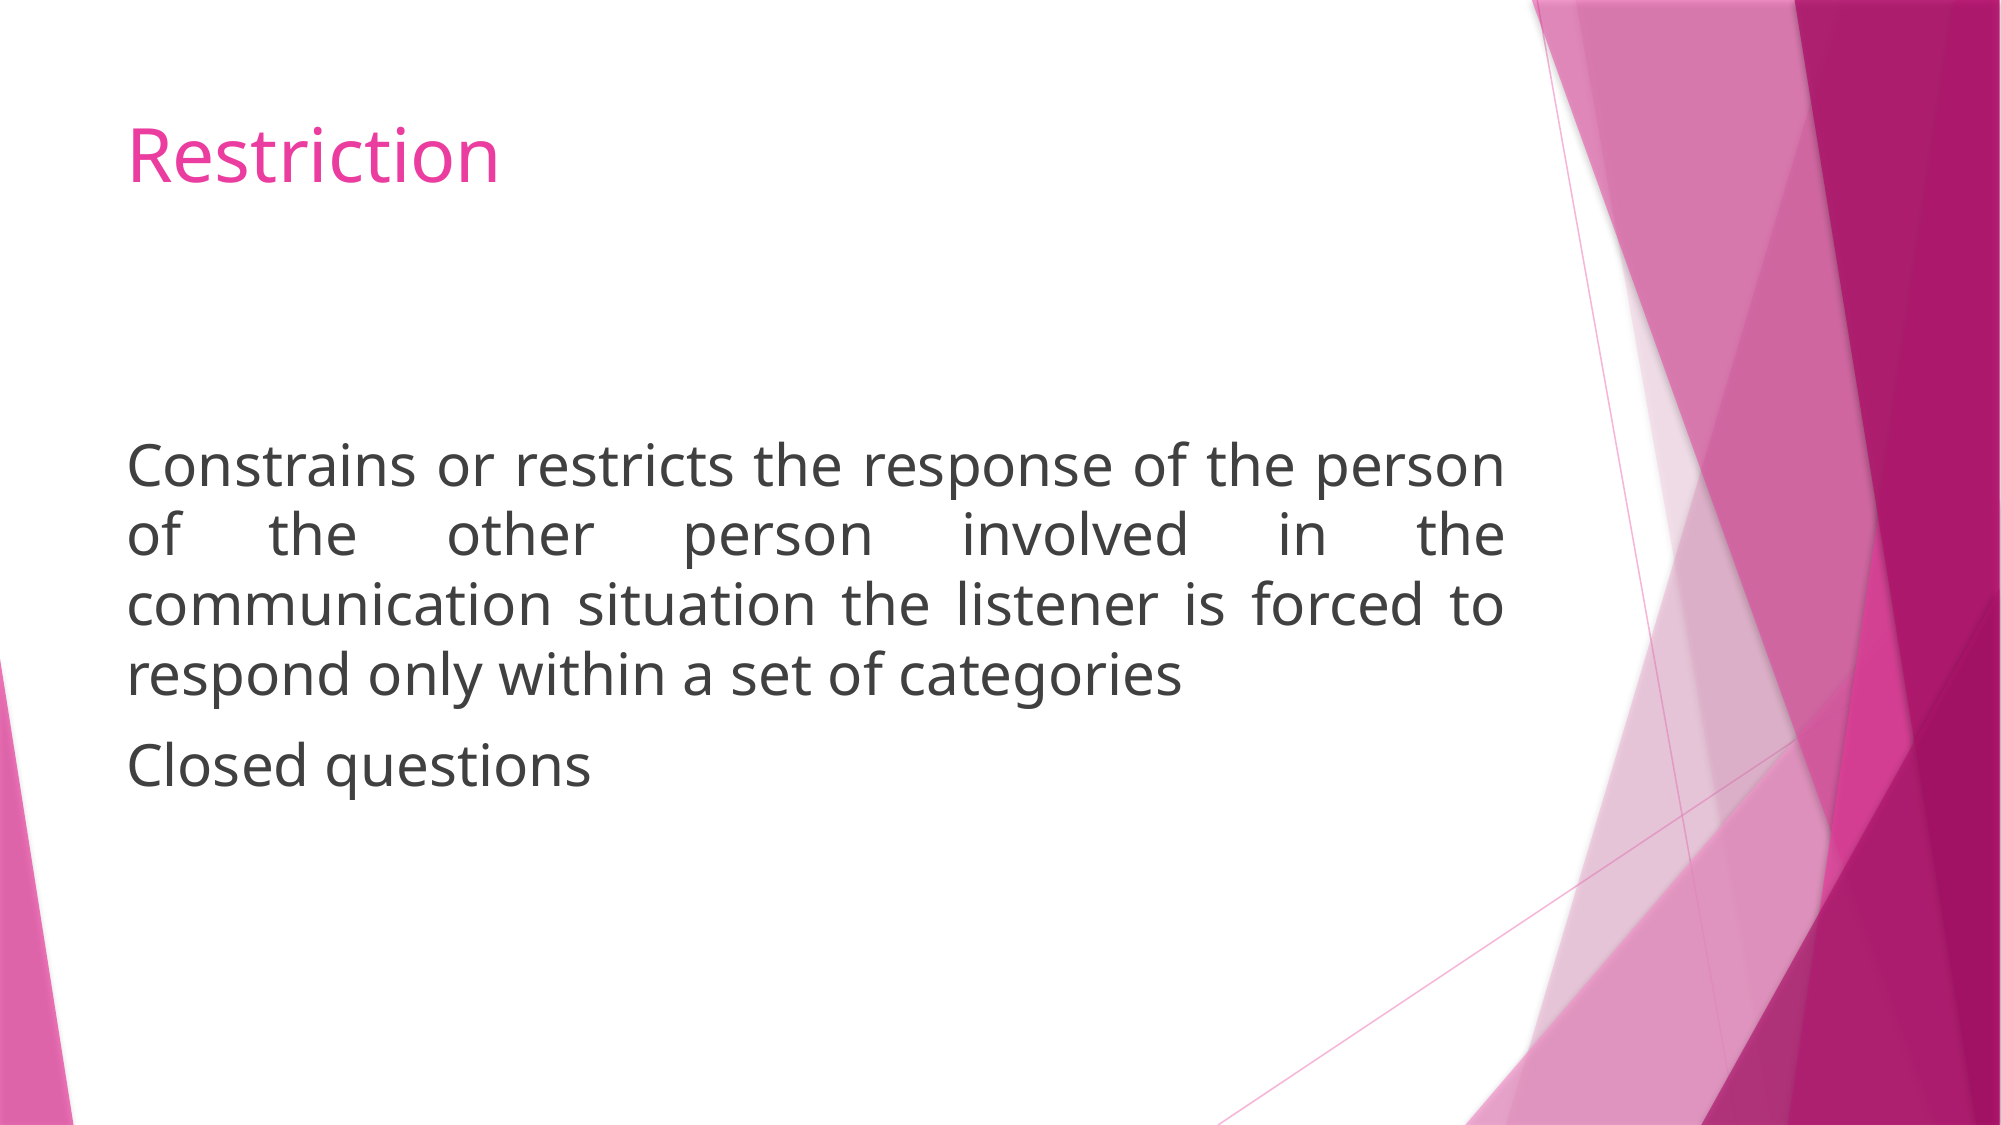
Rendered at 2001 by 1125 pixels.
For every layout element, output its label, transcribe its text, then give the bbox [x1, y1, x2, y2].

list Constrains or restricts the response of the person of the other person involved in the communication situation the listener is forced to respond only within a set of categories Closed questions [111, 354, 1522, 992]
title Restriction [111, 99, 1522, 317]
